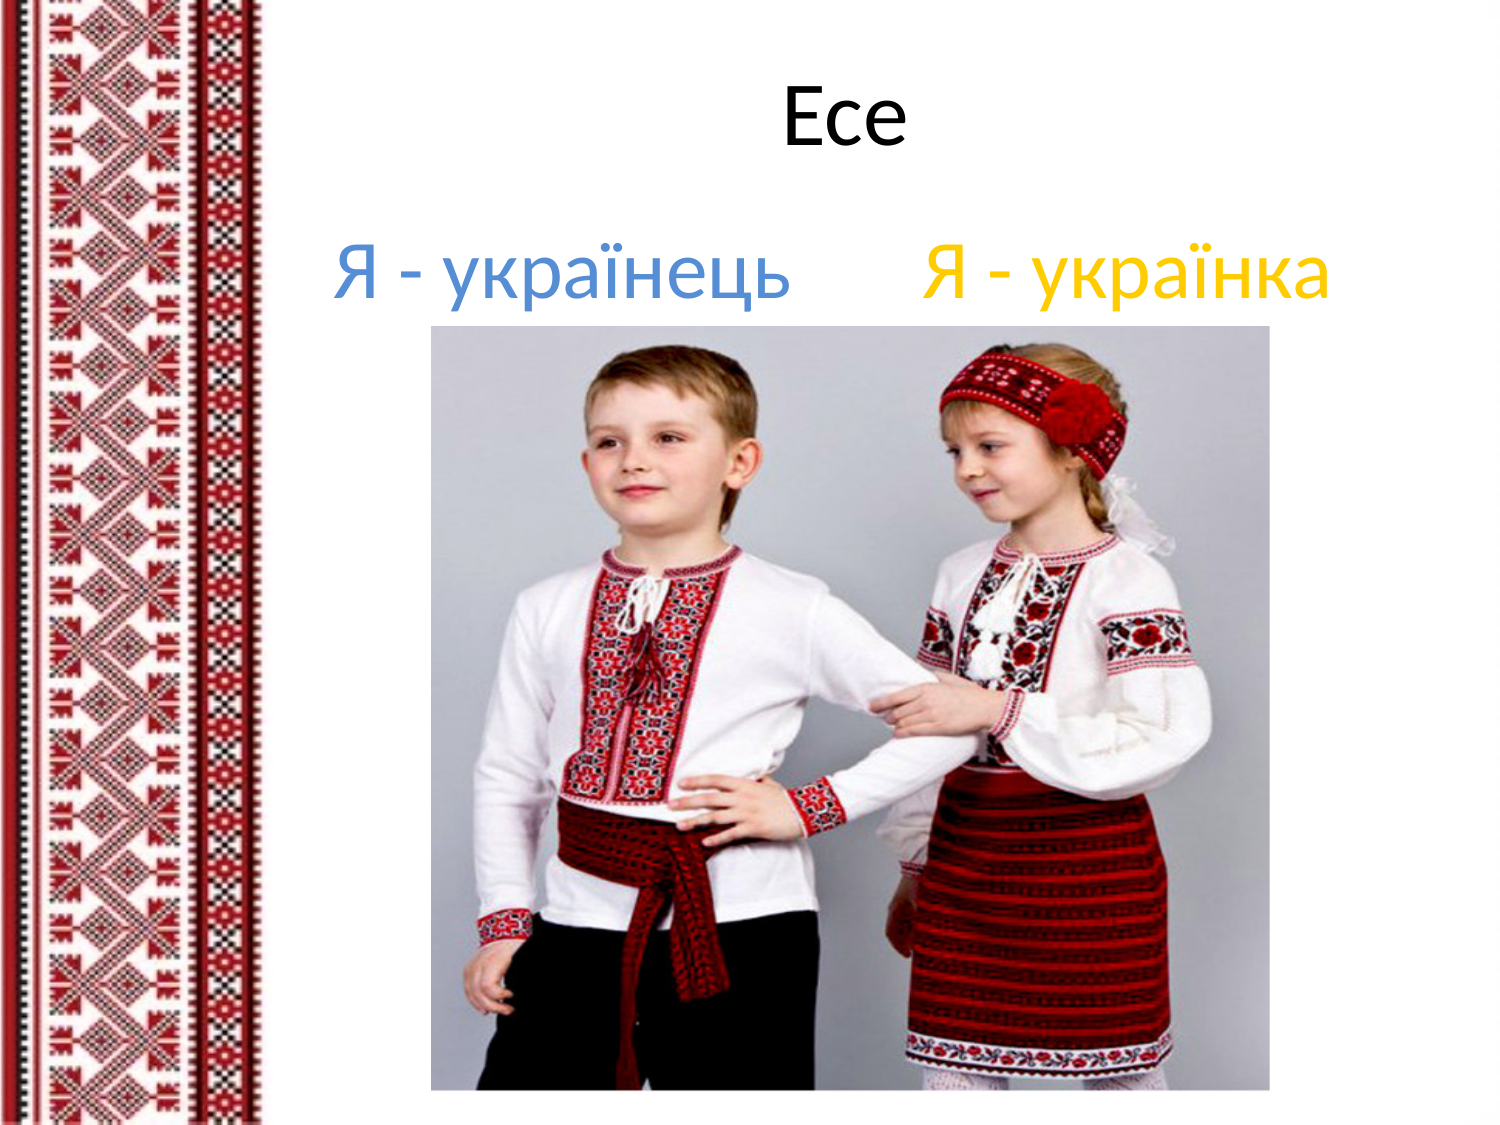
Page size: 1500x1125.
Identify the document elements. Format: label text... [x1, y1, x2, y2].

list Я - українець Я - українка [265, 208, 1425, 1005]
title Есе [265, 45, 1425, 173]
picture [0, 0, 1500, 1125]
